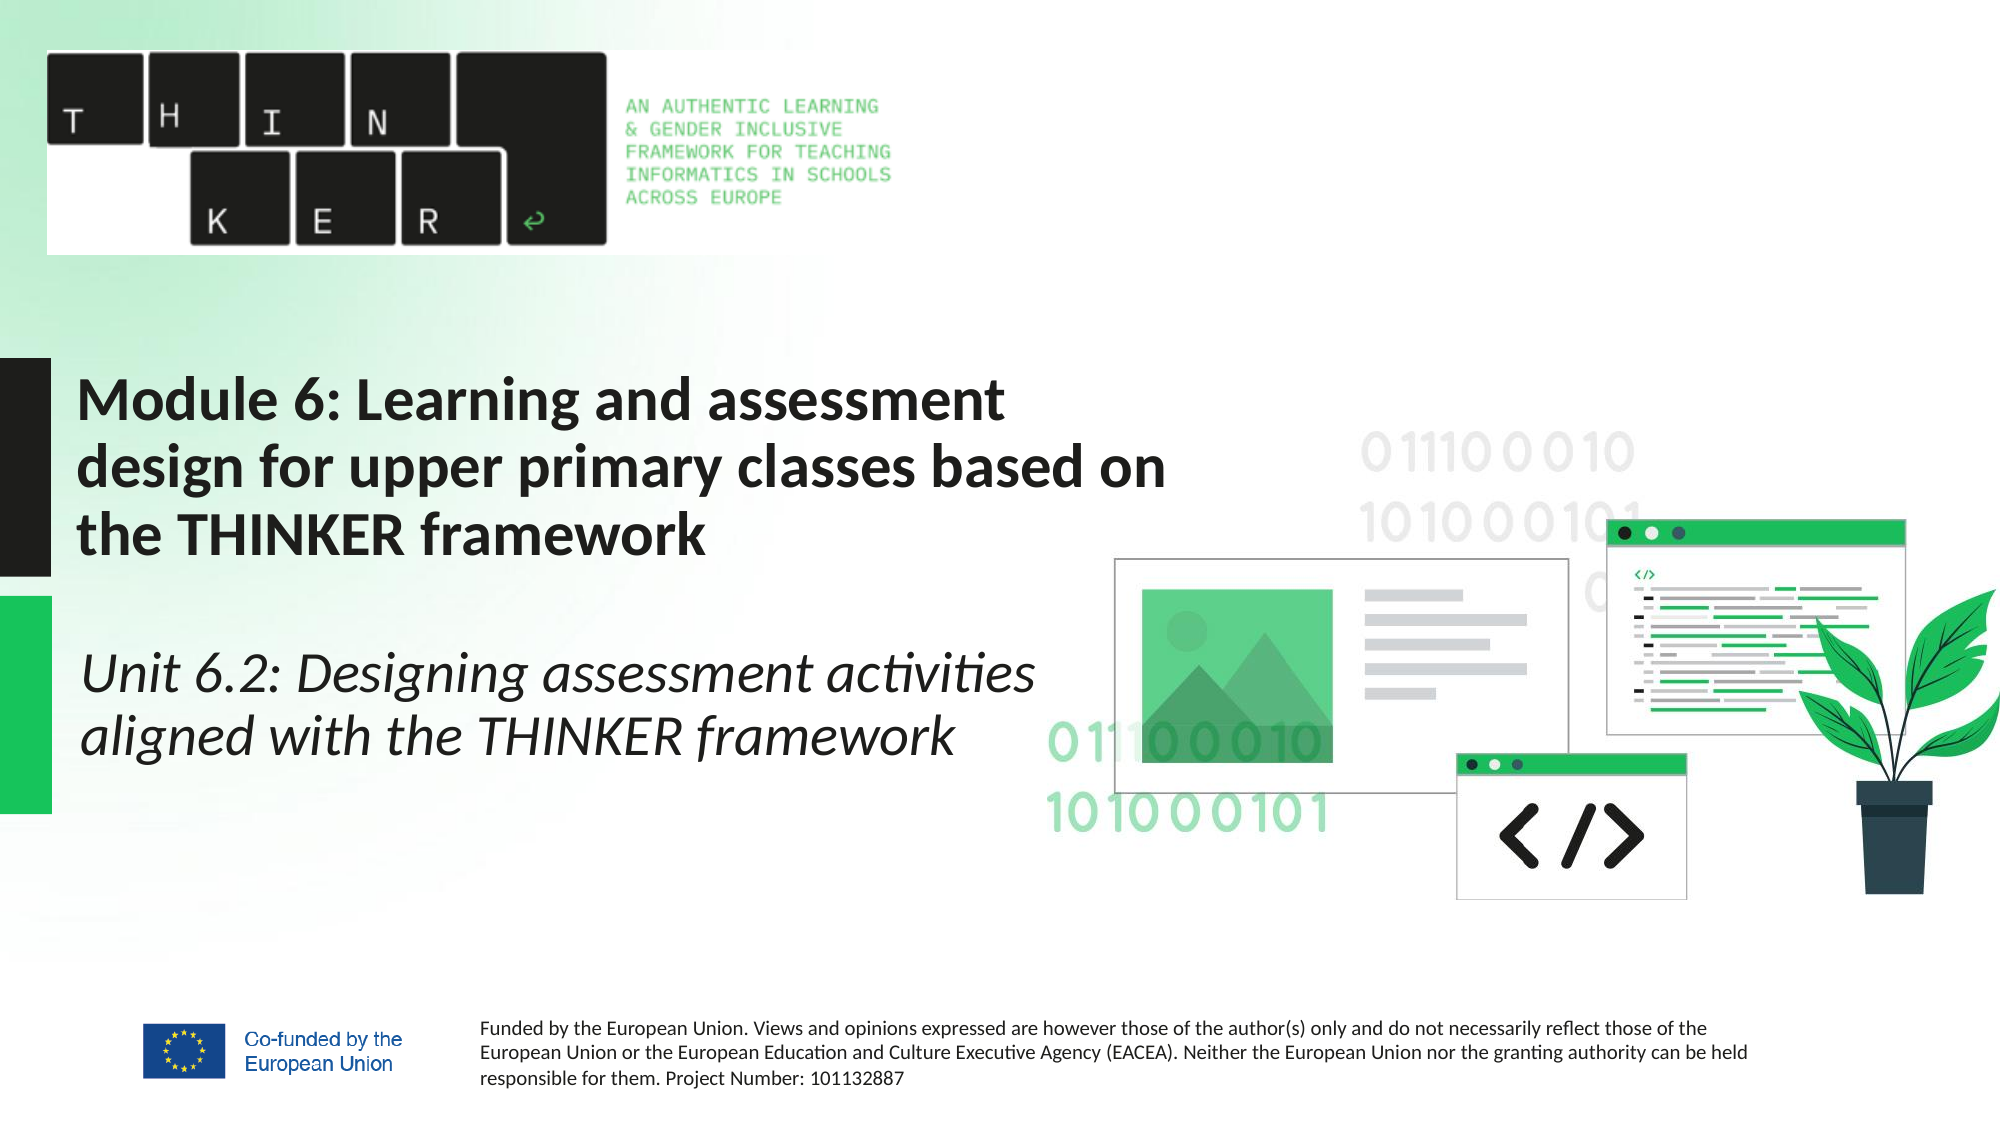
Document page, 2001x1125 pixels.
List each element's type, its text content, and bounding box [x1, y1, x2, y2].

title Module 6: Learning and assessment design for upper primary classes based on the THINKER framework [61, 358, 1196, 578]
picture [1047, 431, 2000, 900]
subtitle Unit 6.2: Designing assessment activities aligned with the THINKER framework [65, 599, 1197, 812]
picture [0, 0, 907, 1125]
